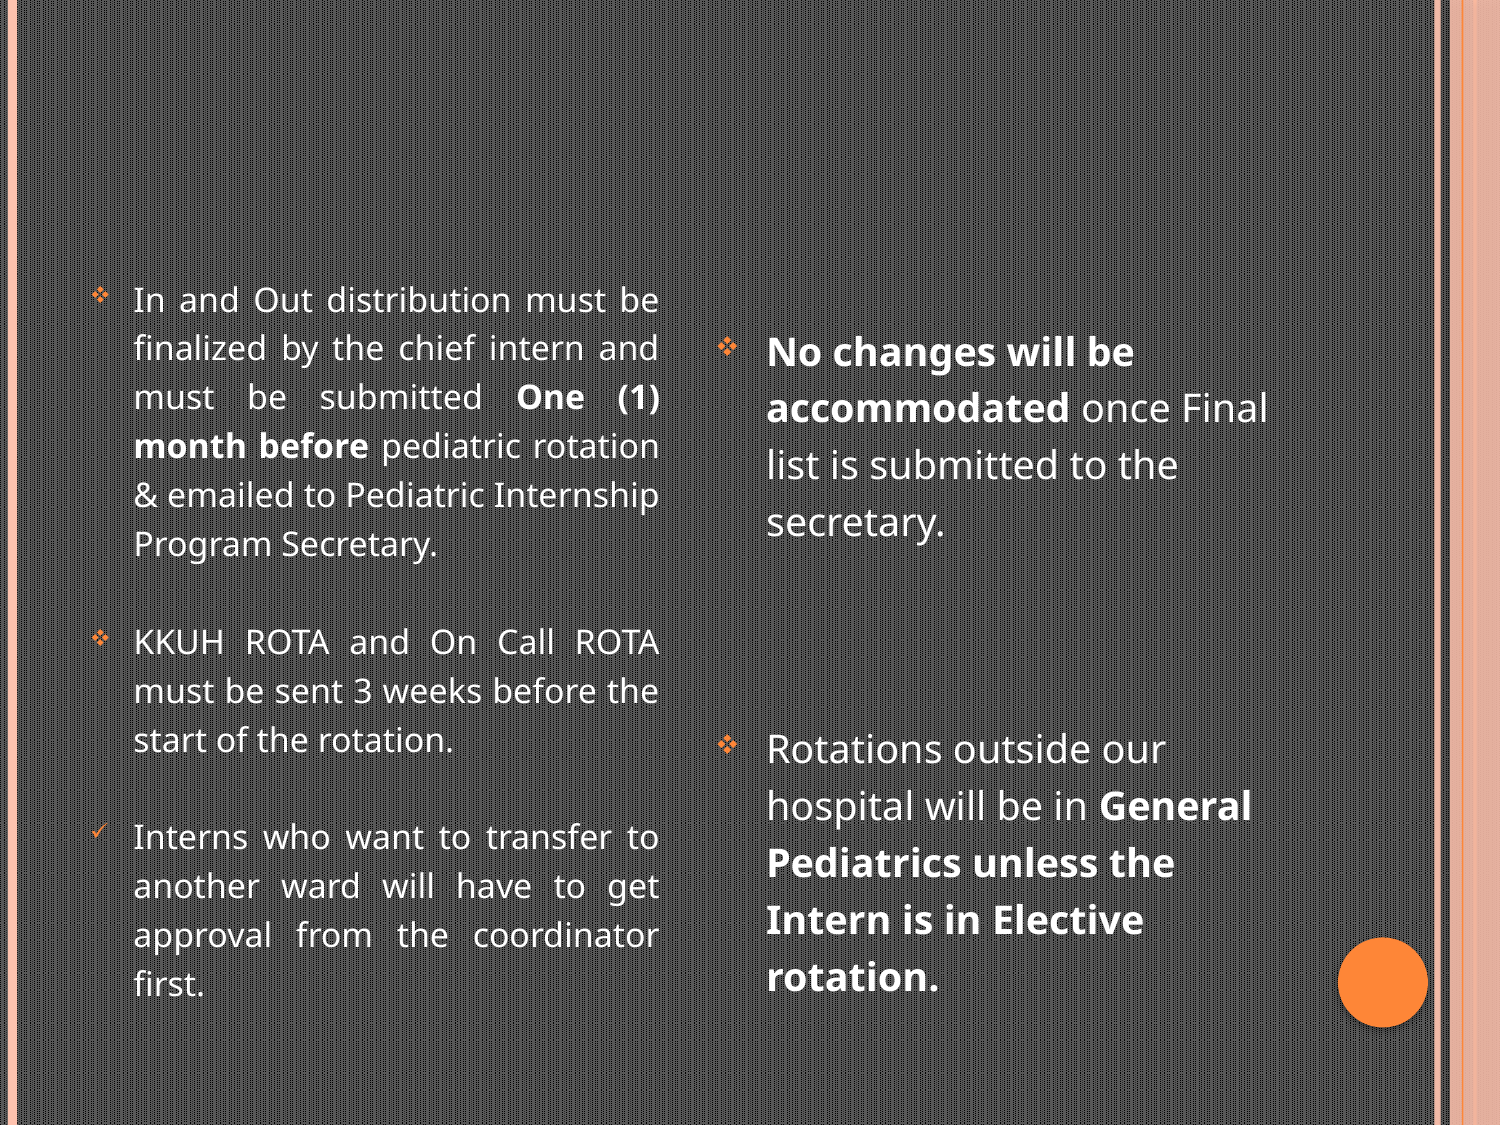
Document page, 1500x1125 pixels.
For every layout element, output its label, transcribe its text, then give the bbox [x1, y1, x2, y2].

list No changes will be accommodated once Final list is submitted to the secretary. Rotations outside our hospital will be in General Pediatrics unless the Intern is in Elective rotation. [700, 262, 1301, 1013]
list In and Out distribution must be finalized by the chief intern and must be submitted One (1) month before pediatric rotation & emailed to Pediatric Internship Program Secretary. KKUH ROTA and On Call ROTA must be sent 3 weeks before the start of the rotation. Interns who want to transfer to another ward will have to get approval from the coordinator first. [75, 262, 675, 1013]
